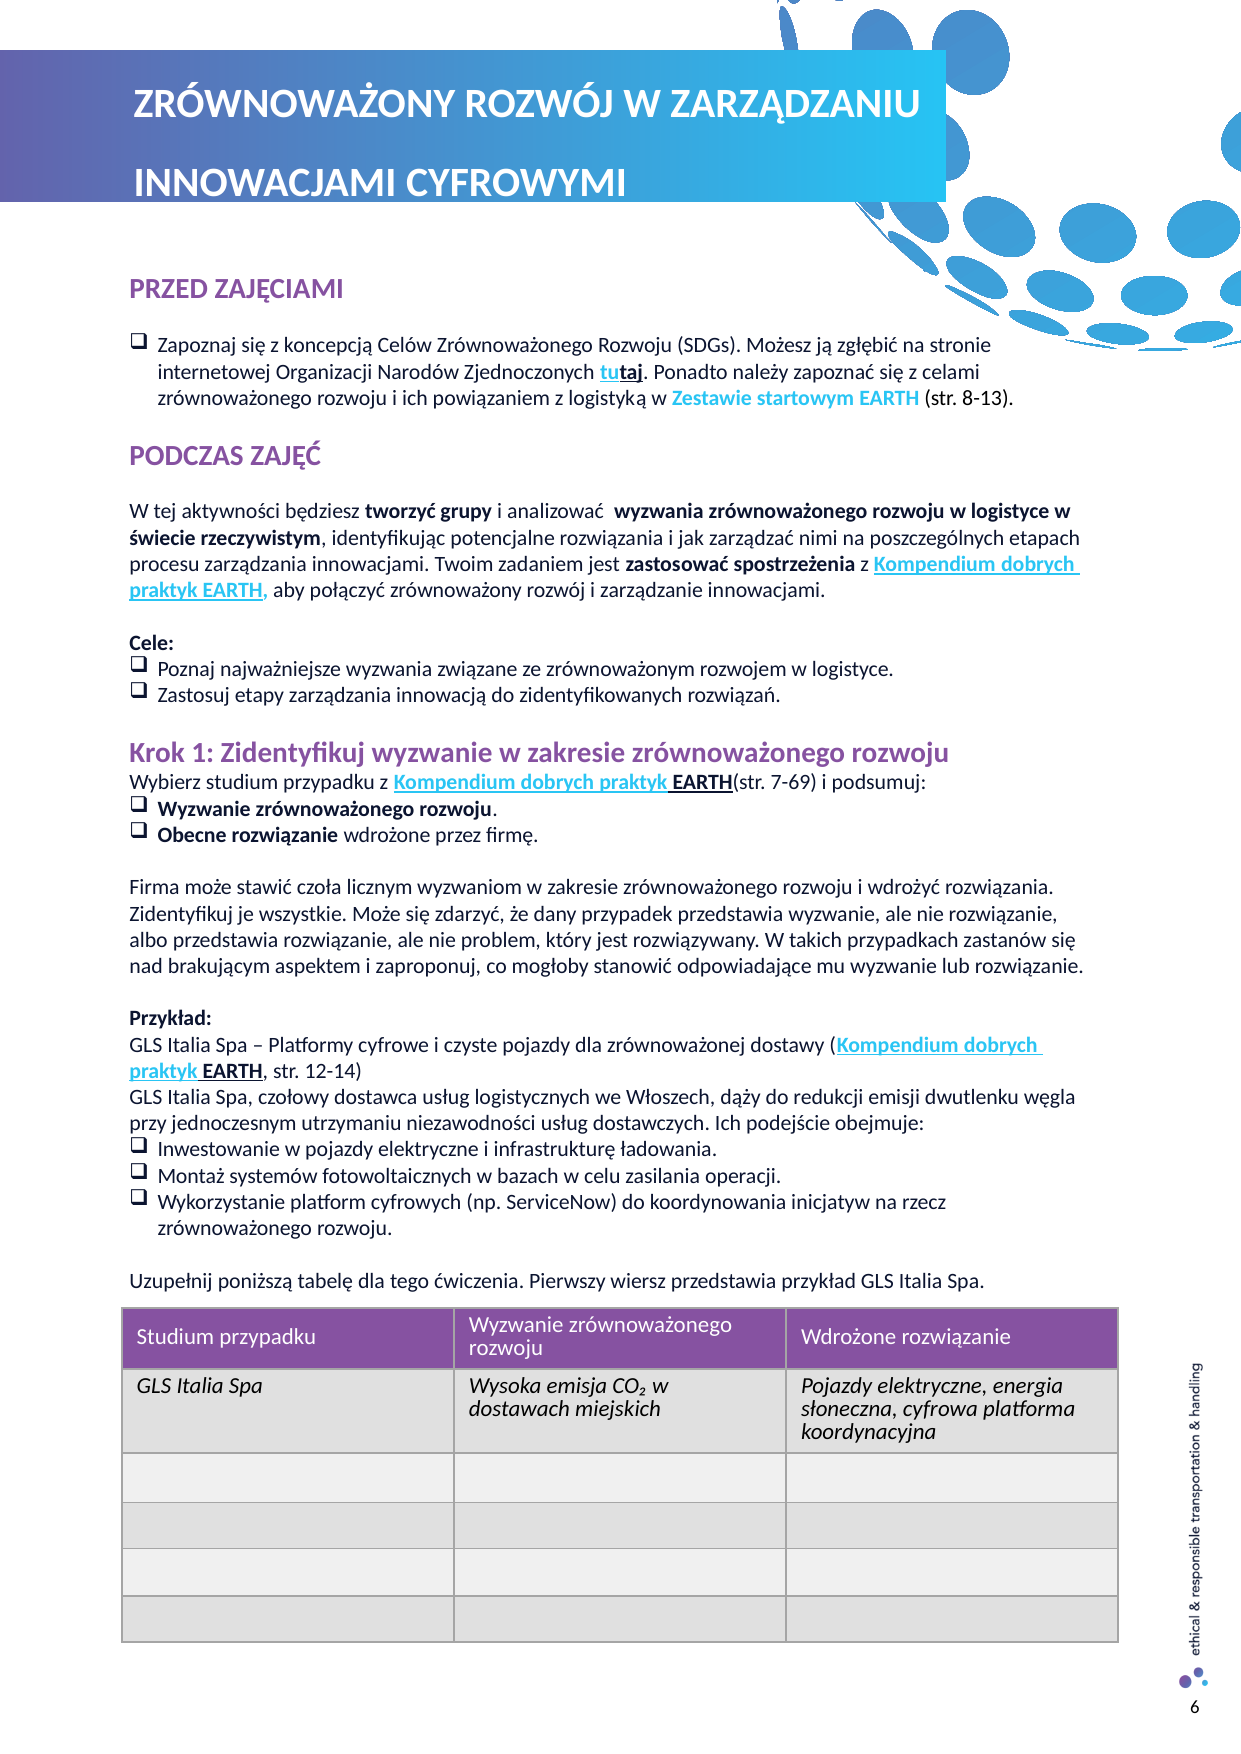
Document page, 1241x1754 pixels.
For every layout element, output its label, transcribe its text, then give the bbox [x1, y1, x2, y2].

text_box [1009, 310, 1069, 336]
table_cell [787, 1549, 1117, 1595]
table_cell [455, 1454, 785, 1502]
table_cell [455, 1503, 785, 1548]
list ZRÓWNOWAŻONY ROZWÓJ W ZARZĄDZANIU INNOWACJAMI CYFROWYMI [0, 50, 946, 202]
table_cell GLS Italia Spa [123, 1370, 453, 1452]
table_cell [123, 1597, 453, 1641]
text_box [1086, 323, 1149, 345]
table_cell Wysoka emisja CO₂ w dostawach miejskich [455, 1370, 785, 1452]
table_cell [787, 1597, 1117, 1641]
text_box [888, 202, 949, 243]
text_box [932, 10, 1010, 95]
text_box [1220, 270, 1241, 306]
text_box [855, 202, 939, 276]
text_box [1174, 321, 1233, 343]
list PRZED ZAJĘCIAMI Zapoznaj się z koncepcją Celów Zrównoważonego Rozwoju (SDGs). Możesz ją zgłębić na stronie internetowej Organizacji Narodów Zjednoczonych tutaj. Ponadto należy zapoznać się z celami zrównoważonego rozwoju i ich powiązaniem z logistyką w Zestawie startowym EARTH (str. 8-13).​ ​ PODCZAS ZAJĘĆ W tej aktywności będziesz tworzyć grupy i analizować wyzwania zrównoważonego rozwoju w logistyce w świecie rzeczywistym, identyfikując potencjalne rozwiązania i jak zarządzać nimi na poszczególnych etapach procesu zarządzania innowacjami. Twoim zadaniem jest zastosować spostrzeżenia z Kompendium dobrych praktyk EARTH, aby połączyć zrównoważony rozwój i zarządzanie innowacjami. Cele: Poznaj najważniejsze wyzwania związane ze zrównoważonym rozwojem w logistyce. Zastosuj etapy zarządzania innowacją do zidentyfikowanych rozwiązań. Krok 1: Zidentyfikuj wyzwanie w zakresie zrównoważonego rozwoju Wybierz studium przypadku z Kompendium dobrych praktyk EARTH(str. 7-69) i podsumuj: Wyzwanie zrównoważonego rozwoju. Obecne rozwiązanie wdrożone przez firmę. Firma może stawić czoła licznym wyzwaniom w zakresie zrównoważonego rozwoju i wdrożyć rozwiązania. Zidentyfikuj je wszystkie. Może się zdarzyć, że dany przypadek przedstawia wyzwanie, ale nie rozwiązanie, albo przedstawia rozwiązanie, ale nie problem, który jest rozwiązywany. W takich przypadkach zastanów się nad brakującym aspektem i zaproponuj, co mogłoby stanowić odpowiadające mu wyzwanie lub rozwiązanie. Przykład: GLS Italia Spa – Platformy cyfrowe i czyste pojazdy dla zrównoważonej dostawy (Kompendium dobrych praktyk EARTH, str. 12-14) GLS Italia Spa, czołowy dostawca usług logistycznych we Włoszech, dąży do redukcji emisji dwutlenku węgla przy jednoczesnym utrzymaniu niezawodności usług dostawczych. Ich podejście obejmuje: Inwestowanie w pojazdy elektryczne i infrastrukturę ładowania. Montaż systemów fotowoltaicznych w bazach w celu zasilania operacji. Wykorzystanie platform cyfrowych (np. ServiceNow) do koordynowania inicjatyw na rzecz zrównoważonego rozwoju. Uzupełnij poniższą tabelę dla tego ćwiczenia. Pierwszy wiersz przedstawia przykład GLS Italia Spa. [114, 262, 1112, 1192]
table_header Wdrożone rozwiązanie [787, 1309, 1117, 1368]
text_box [852, 9, 913, 50]
text_box [779, 6, 799, 50]
text_box [788, 0, 800, 4]
table_cell [787, 1503, 1117, 1548]
text_box [946, 114, 970, 181]
text_box [1121, 276, 1188, 316]
table_cell Pojazdy elektryczne, energia słoneczna, cyfrowa platforma koordynacyjna [787, 1370, 1117, 1452]
text_box [1065, 339, 1117, 349]
text_box [963, 196, 1036, 257]
table_header Wyzwanie zrównoważonego rozwoju [455, 1309, 785, 1368]
table_cell [123, 1503, 453, 1548]
text_box [1059, 203, 1137, 263]
picture [1179, 1357, 1217, 1680]
slide_number 6 [1153, 1676, 1215, 1736]
text_box [1221, 112, 1241, 172]
text_box [1026, 270, 1094, 312]
table_cell [455, 1549, 785, 1595]
table_cell [455, 1597, 785, 1641]
text_box [946, 256, 1008, 299]
table_cell [123, 1549, 453, 1595]
text_box [1213, 340, 1241, 348]
text_box [945, 285, 999, 316]
text_box [1167, 200, 1240, 258]
table_cell [787, 1454, 1117, 1502]
table_cell [123, 1454, 453, 1502]
table_header Studium przypadku [123, 1309, 453, 1368]
